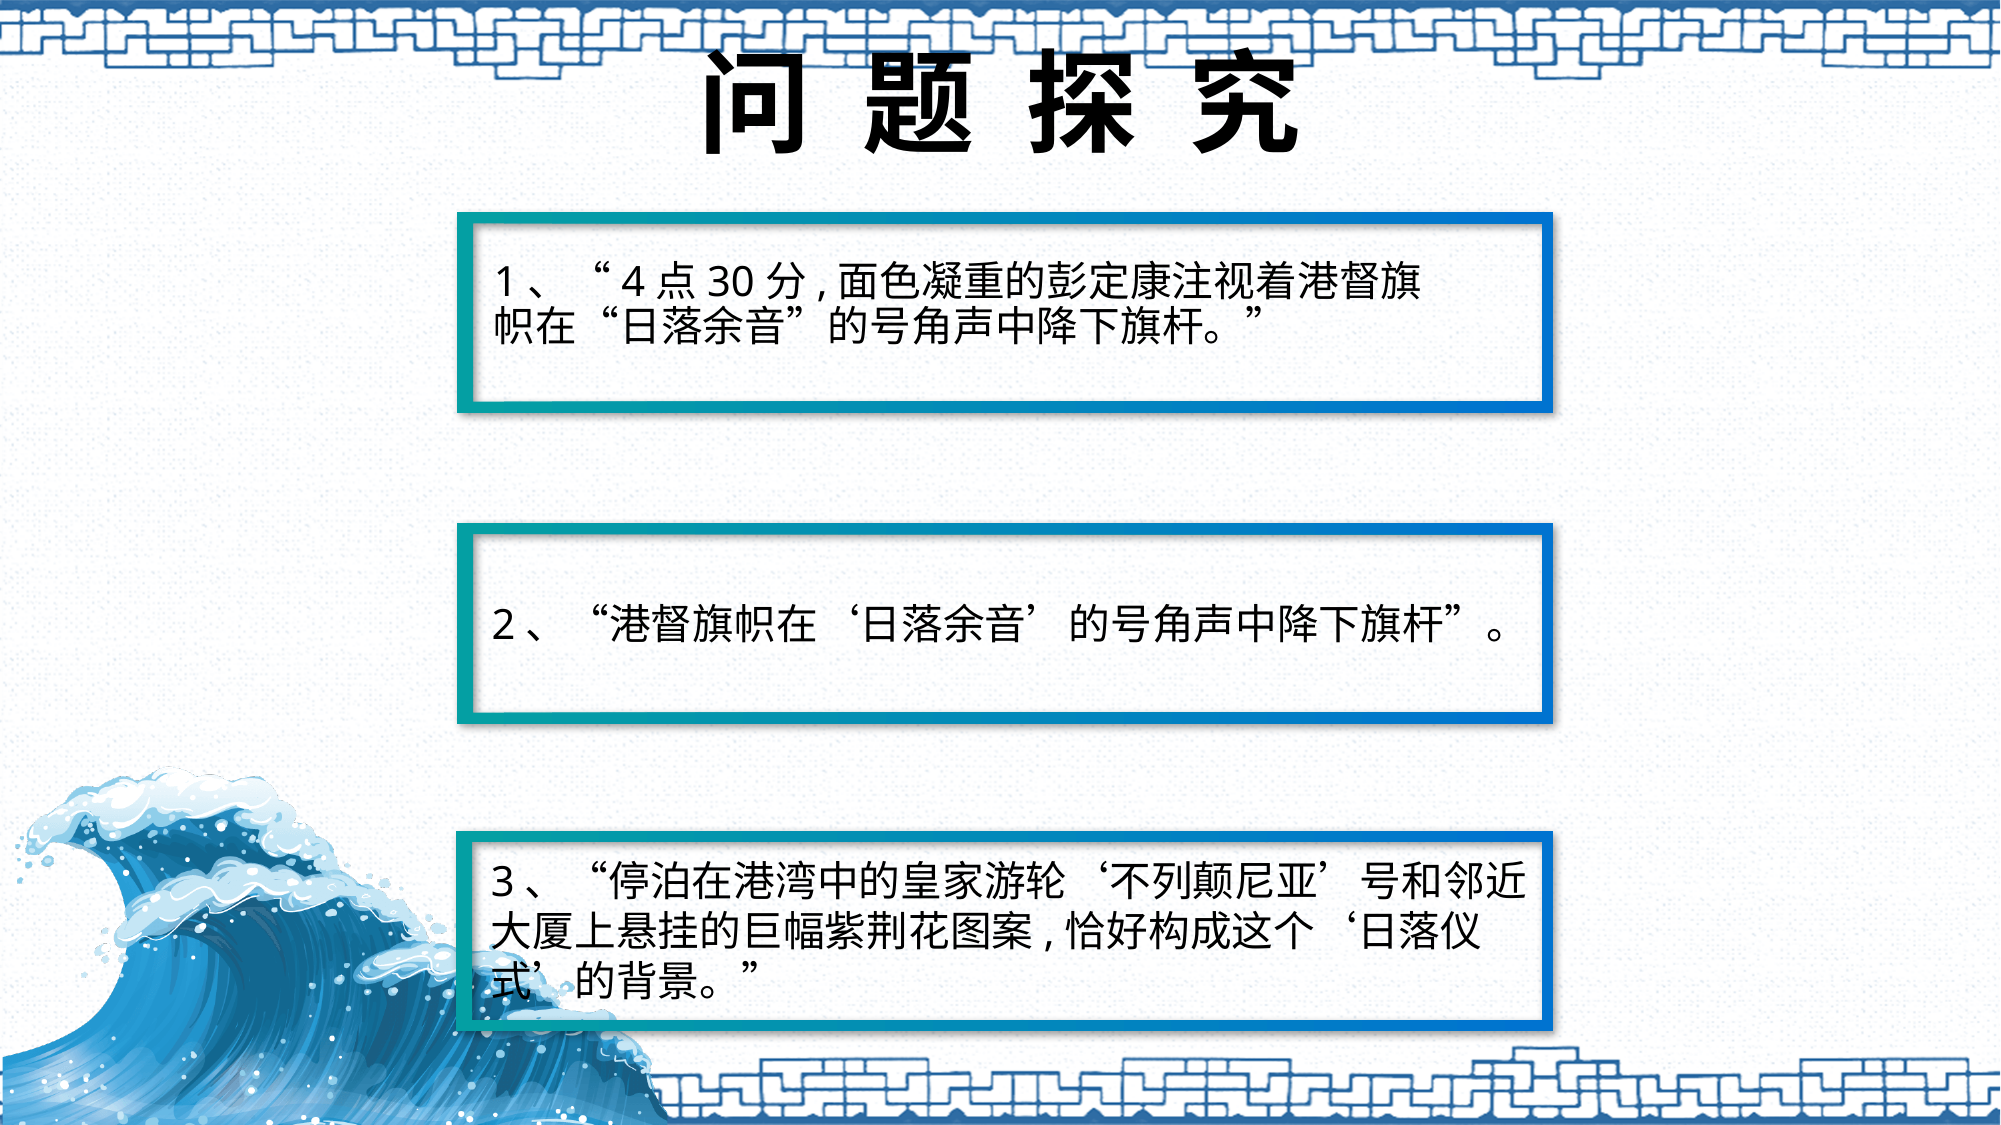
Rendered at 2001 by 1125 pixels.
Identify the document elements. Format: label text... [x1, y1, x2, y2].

picture [474, 224, 1542, 401]
picture [0, 0, 2001, 1125]
text_box 3、“停泊在港湾中的皇家游轮‘不列颠尼亚’号和邻近大厦上悬挂的巨幅紫荆花图案,恰好构成这个‘日落仪式’的背景。” [483, 853, 1539, 1013]
list 1、“4点30分,面色凝重的彭定康注视着港督旗帜在“日落余音”的号角声中降下旗杆。” [484, 253, 1472, 383]
text_box [456, 522, 1553, 724]
title 问 题 探 究 [282, 0, 1718, 218]
text_box 2、“港督旗帜在‘日落余音’的号角声中降下旗杆”。 [484, 590, 1540, 656]
text_box [456, 212, 1553, 413]
text_box [455, 830, 1553, 1032]
